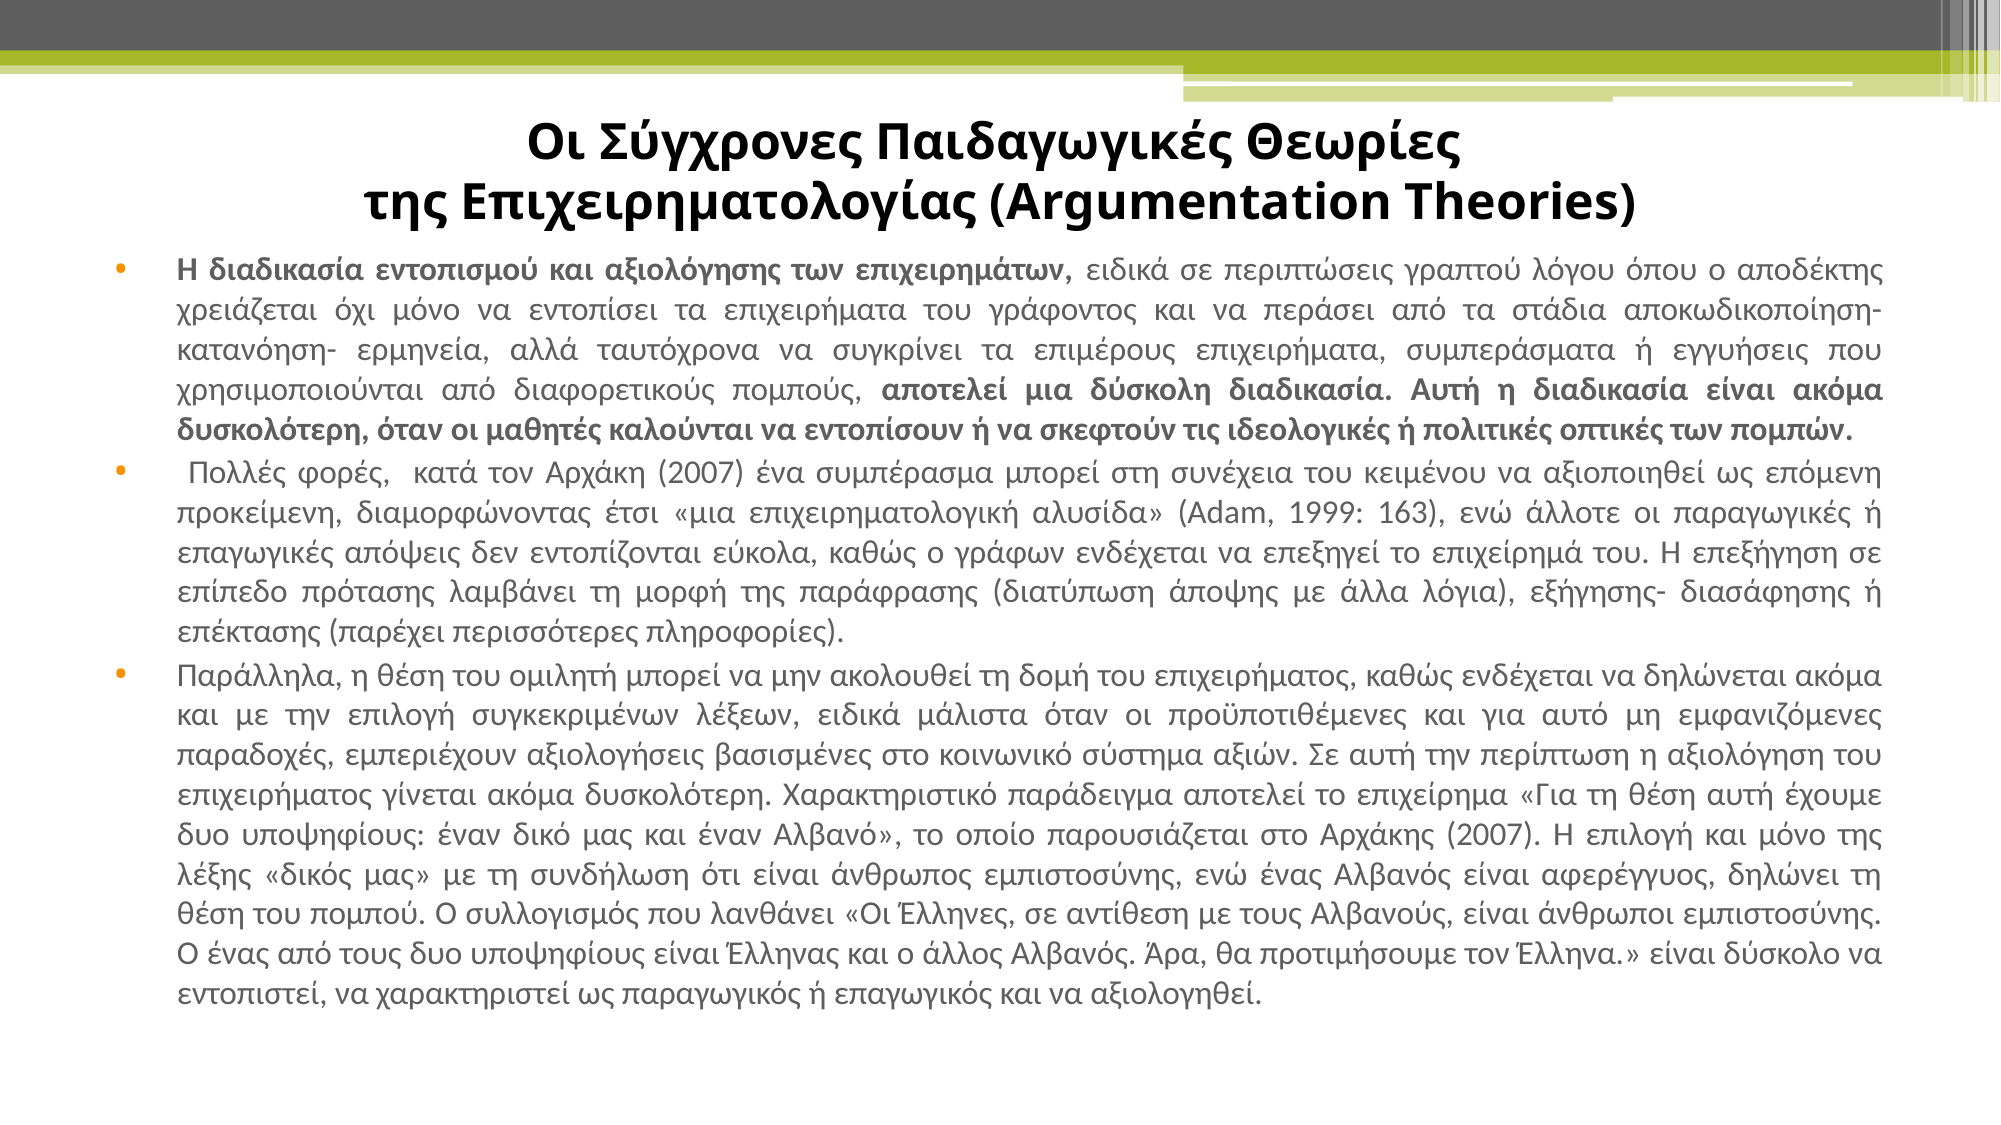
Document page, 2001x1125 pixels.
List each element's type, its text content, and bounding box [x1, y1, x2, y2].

list Η διαδικασία εντοπισμού και αξιολόγησης των επιχειρημάτων, ειδικά σε περιπτώσεις γραπτού λόγου όπου ο αποδέκτης χρειάζεται όχι μόνο να εντοπίσει τα επιχειρήματα του γράφοντος και να περάσει από τα στάδια αποκωδικοποίηση- κατανόηση- ερμηνεία, αλλά ταυτόχρονα να συγκρίνει τα επιμέρους επιχειρήματα, συμπεράσματα ή εγγυήσεις που χρησιμοποιούνται από διαφορετικούς πομπούς, αποτελεί μια δύσκολη διαδικασία. Αυτή η διαδικασία είναι ακόμα δυσκολότερη, όταν οι μαθητές καλούνται να εντοπίσουν ή να σκεφτούν τις ιδεολογικές ή πολιτικές οπτικές των πομπών. Πολλές φορές, κατά τον Αρχάκη (2007) ένα συμπέρασμα μπορεί στη συνέχεια του κειμένου να αξιοποιηθεί ως επόμενη προκείμενη, διαμορφώνοντας έτσι «μια επιχειρηματολογική αλυσίδα» (Adam, 1999: 163), ενώ άλλοτε οι παραγωγικές ή επαγωγικές απόψεις δεν εντοπίζονται εύκολα, καθώς ο γράφων ενδέχεται να επεξηγεί το επιχείρημά του. Η επεξήγηση σε επίπεδο πρότασης λαμβάνει τη μορφή της παράφρασης (διατύπωση άποψης με άλλα λόγια), εξήγησης- διασάφησης ή επέκτασης (παρέχει περισσότερες πληροφορίες). Παράλληλα, η θέση του ομιλητή μπορεί να μην ακολουθεί τη δομή του επιχειρήματος, καθώς ενδέχεται να δηλώνεται ακόμα και με την επιλογή συγκεκριμένων λέξεων, ειδικά μάλιστα όταν οι προϋποτιθέμενες και για αυτό μη εμφανιζόμενες παραδοχές, εμπεριέχουν αξιολογήσεις βασισμένες στο κοινωνικό σύστημα αξιών. Σε αυτή την περίπτωση η αξιολόγηση του επιχειρήματος γίνεται ακόμα δυσκολότερη. Χαρακτηριστικό παράδειγμα αποτελεί το επιχείρημα «Για τη θέση αυτή έχουμε δυο υποψηφίους: έναν δικό μας και έναν Αλβανό», το οποίο παρουσιάζεται στο Αρχάκης (2007). Η επιλογή και μόνο της λέξης «δικός μας» με τη συνδήλωση ότι είναι άνθρωπος εμπιστοσύνης, ενώ ένας Αλβανός είναι αφερέγγυος, δηλώνει τη θέση του πομπού. Ο συλλογισμός που λανθάνει «Οι Έλληνες, σε αντίθεση με τους Αλβανούς, είναι άνθρωποι εμπιστοσύνης. Ο ένας από τους δυο υποψηφίους είναι Έλληνας και ο άλλος Αλβανός. Άρα, θα προτιμήσουμε τον Έλληνα.» είναι δύσκολο να εντοπιστεί, να χαρακτηριστεί ως παραγωγικός ή επαγωγικός και να αξιολογηθεί. [99, 240, 1900, 1079]
title Οι Σύγχρονες Παιδαγωγικές Θεωρίες της Επιχειρηματολογίας (Argumentation Theories) [99, 116, 1900, 223]
